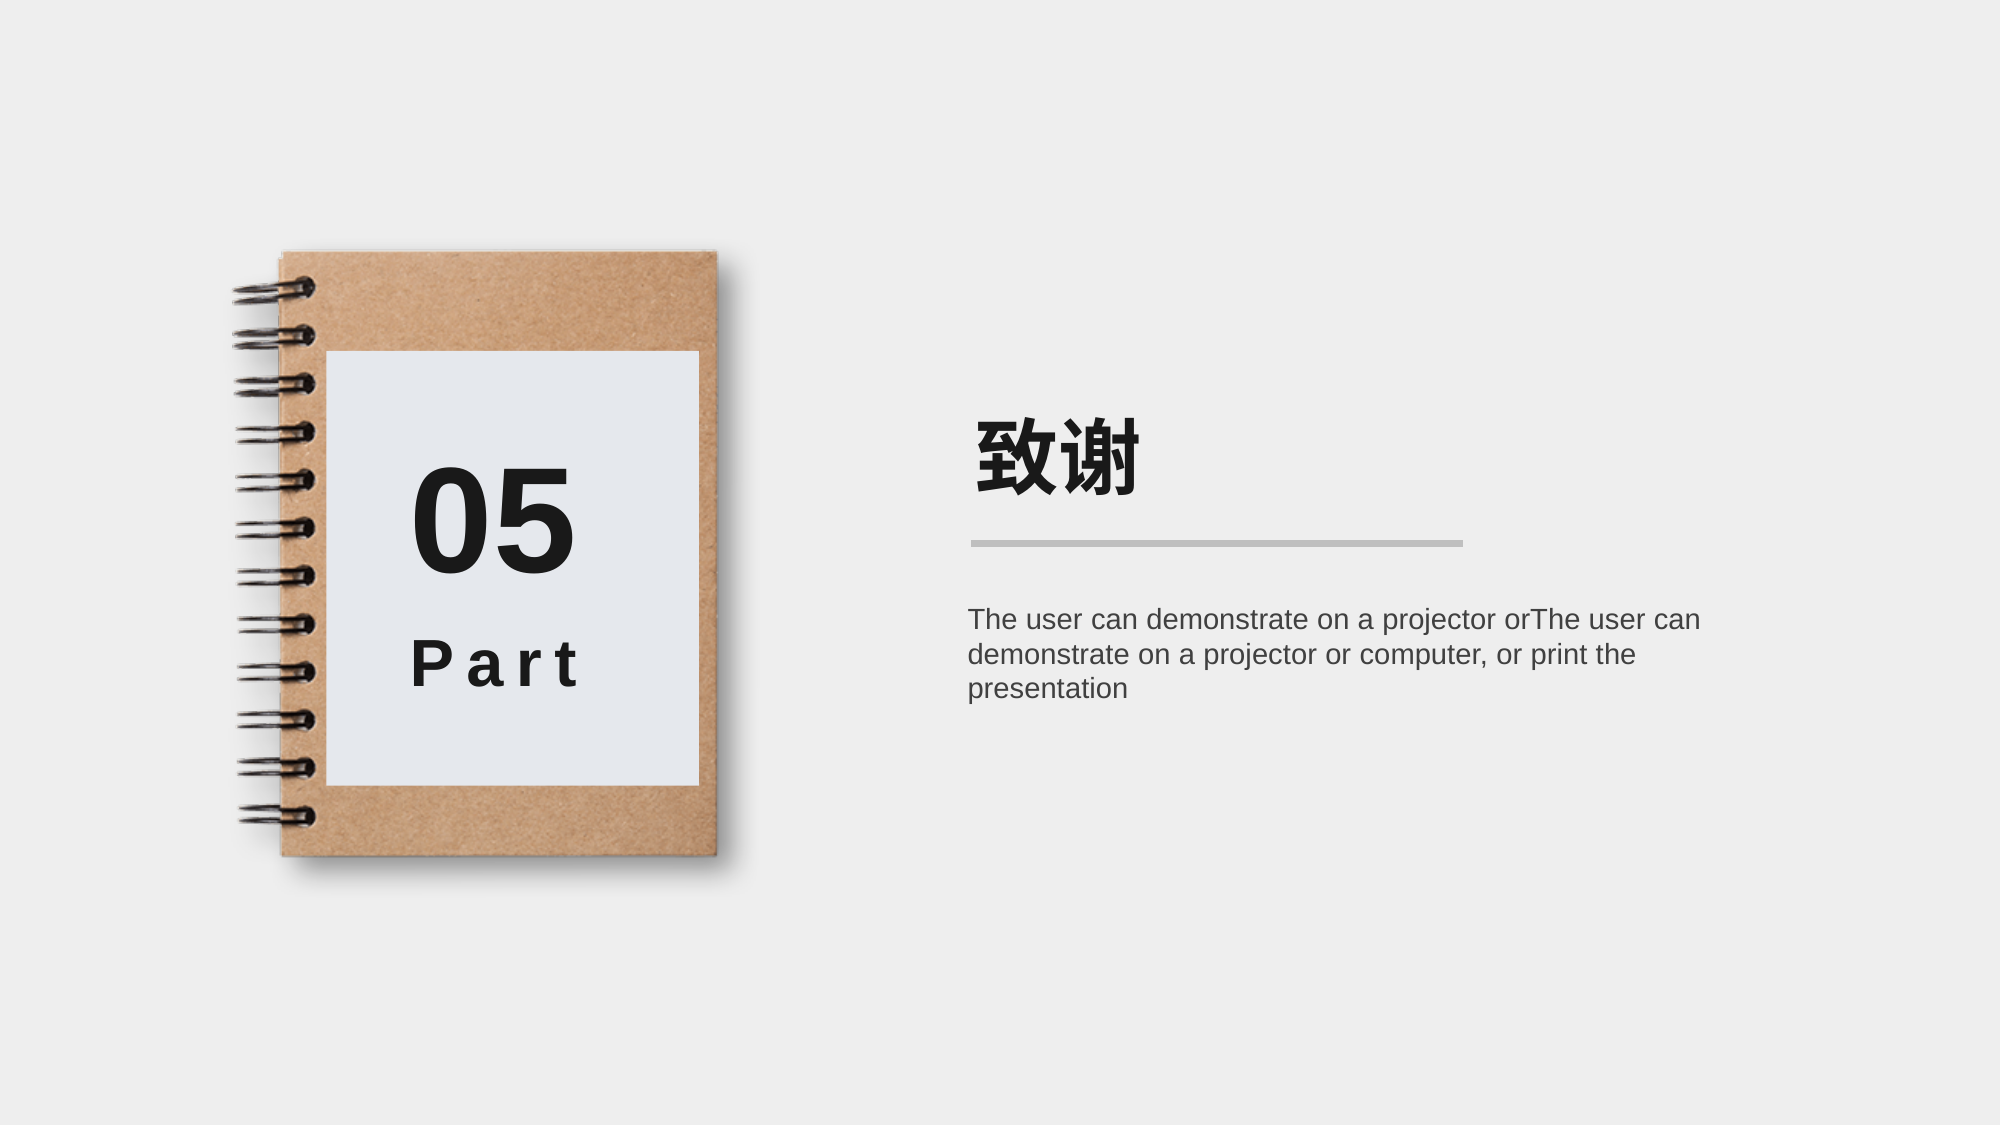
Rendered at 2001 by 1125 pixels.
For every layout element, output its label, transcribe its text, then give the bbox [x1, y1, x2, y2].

text_box 致谢 [960, 397, 1218, 513]
text_box The user can demonstrate on a projector orThe user can demonstrate on a projector or computer, or print the presentation [952, 592, 1719, 713]
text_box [165, 201, 789, 925]
